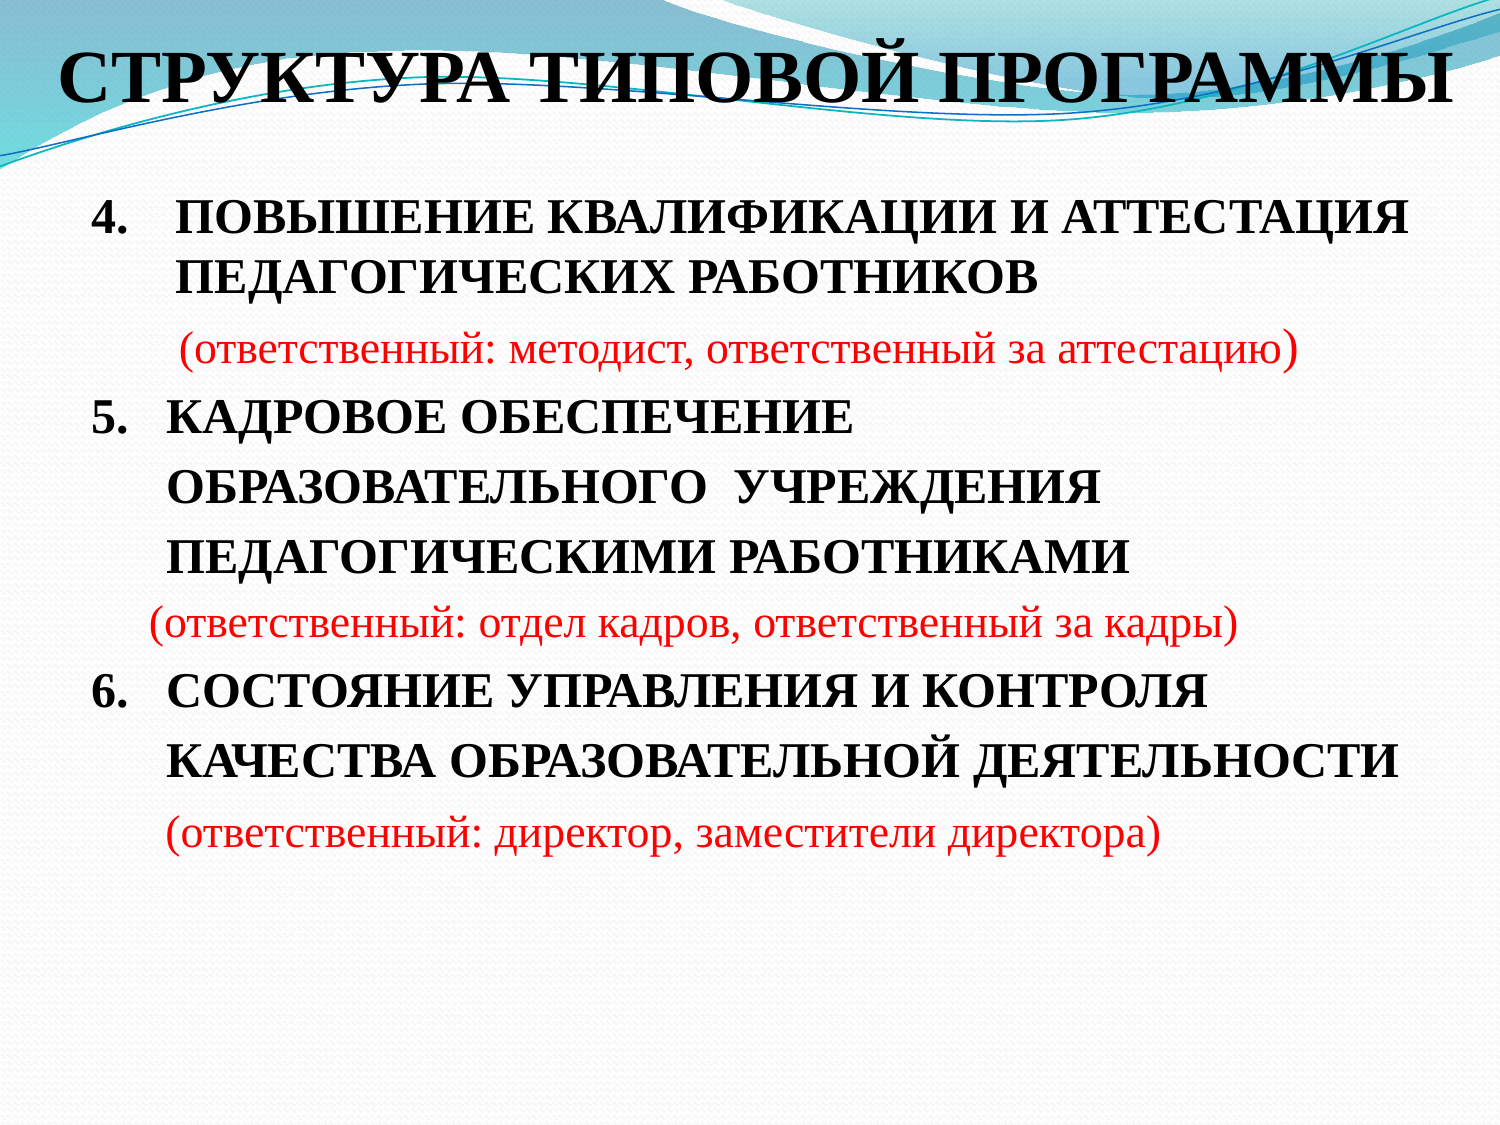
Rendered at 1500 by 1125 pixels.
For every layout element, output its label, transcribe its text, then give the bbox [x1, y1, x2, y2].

title СТРУКТУРА ТИПОВОЙ ПРОГРАММЫ [53, 0, 1460, 118]
list ПОВЫШЕНИЕ КВАЛИФИКАЦИИ И АТТЕСТАЦИЯ ПЕДАГОГИЧЕСКИХ РАБОТНИКОВ (ответственный: методист, ответственный за аттестацию) КАДРОВОЕ ОБЕСПЕЧЕНИЕ ОБРАЗОВАТЕЛЬНОГО УЧРЕЖДЕНИЯ ПЕДАГОГИЧЕСКИМИ РАБОТНИКАМИ (ответственный: отдел кадров, ответственный за кадры) СОСТОЯНИЕ УПРАВЛЕНИЯ И КОНТРОЛЯ КАЧЕСТВА ОБРАЗОВАТЕЛЬНОЙ ДЕЯТЕЛЬНОСТИ (ответственный: директор, заместители директора) [76, 175, 1427, 1125]
